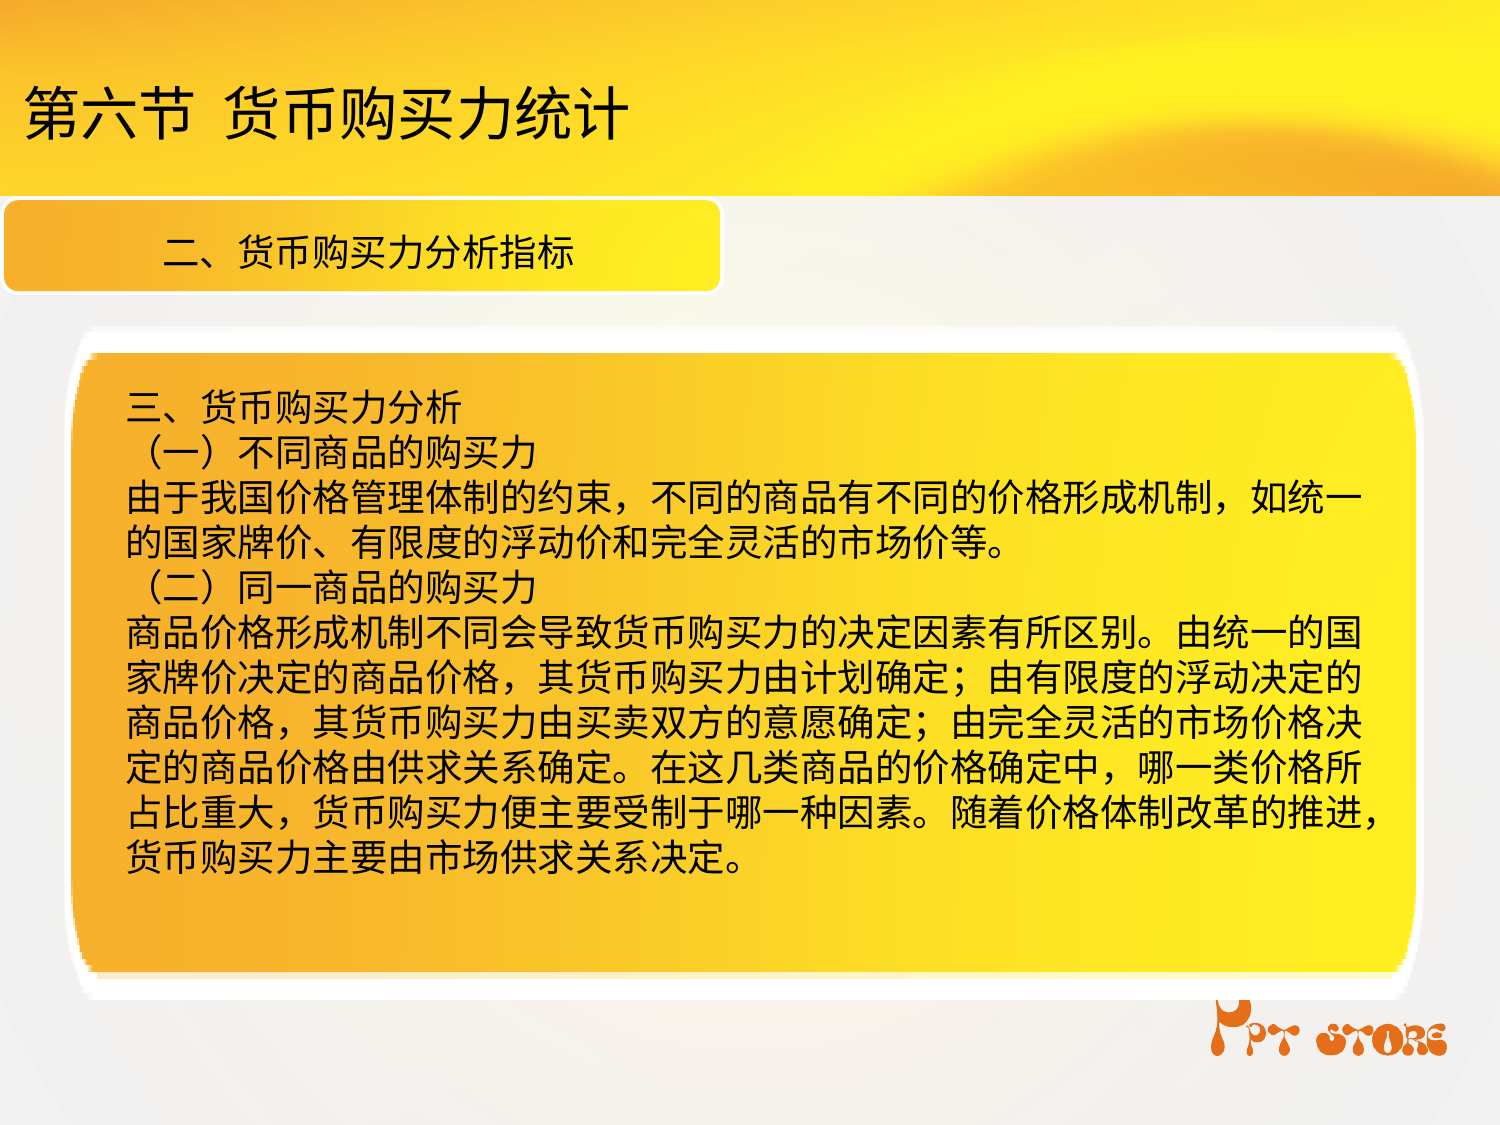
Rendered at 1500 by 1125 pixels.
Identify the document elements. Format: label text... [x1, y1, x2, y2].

title 第六节 货币购买力统计 [0, 54, 1002, 171]
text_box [0, 196, 725, 295]
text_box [64, 326, 1424, 1000]
picture [0, 1, 1500, 1125]
